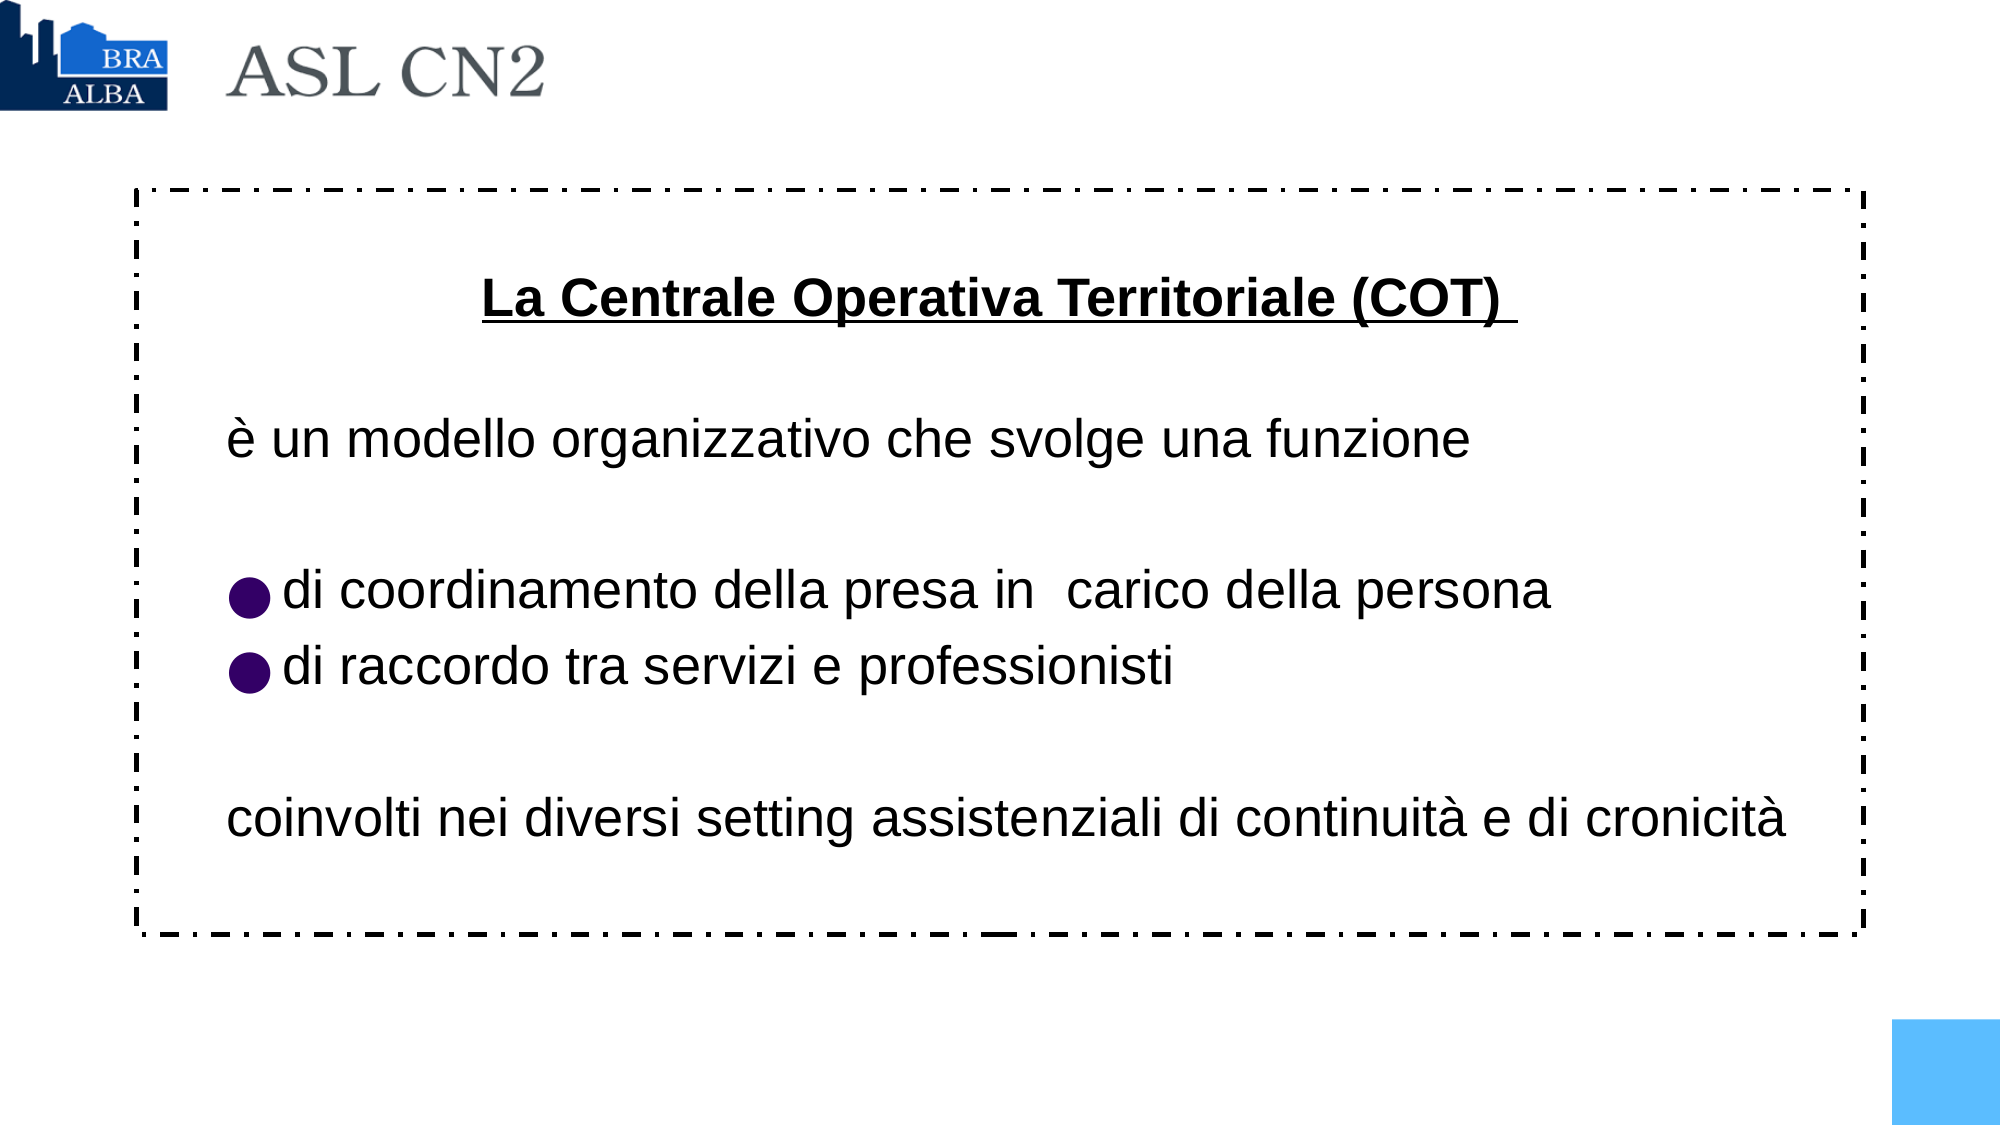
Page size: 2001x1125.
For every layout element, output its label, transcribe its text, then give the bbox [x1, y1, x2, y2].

text_box La Centrale Operativa Territoriale (COT) è un modello organizzativo che svolge una funzione di coordinamento della presa in carico della persona di raccordo tra servizi e professionisti coinvolti nei diversi setting assistenziali di continuità e di cronicità [136, 190, 1864, 935]
picture [0, 0, 545, 112]
